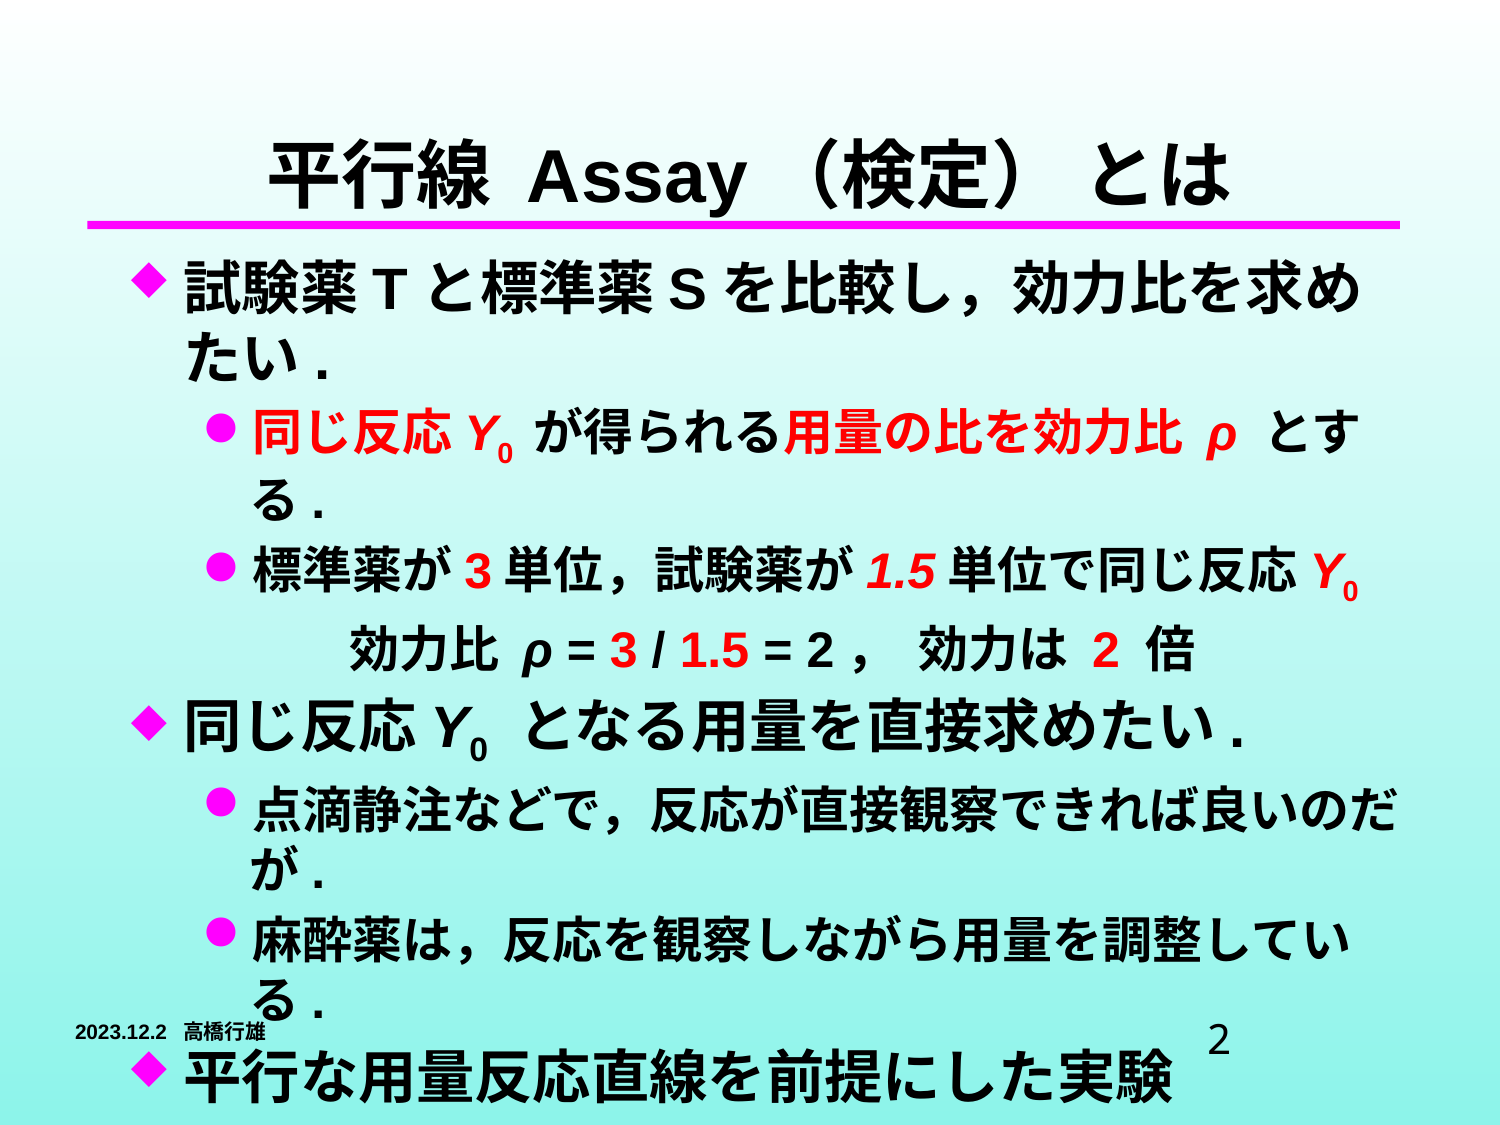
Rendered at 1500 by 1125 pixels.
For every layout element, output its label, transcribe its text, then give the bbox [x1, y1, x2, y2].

title 平行線 Assay（検定） とは [112, 43, 1388, 225]
list 試験薬Tと標準薬Sを比較し，効力比を求めたい. 同じ反応Y0 が得られる用量の比を効力比 ρ とする. 標準薬が3単位，試験薬が1.5単位で同じ反応Y0 効力比 ρ = 3 / 1.5 = 2， 効力は 2 倍 同じ反応Y0 となる用量を直接求めたい. 点滴静注などで，反応が直接観察できれば良いのだが. 麻酔薬は，反応を観察しながら用量を調整している. 平行な用量反応直線を前提にした実験 同じ反応となる用量から間接的に効力比 ρ を推定. 平行線 Assay（検定）法として知られている. [112, 243, 1425, 1012]
